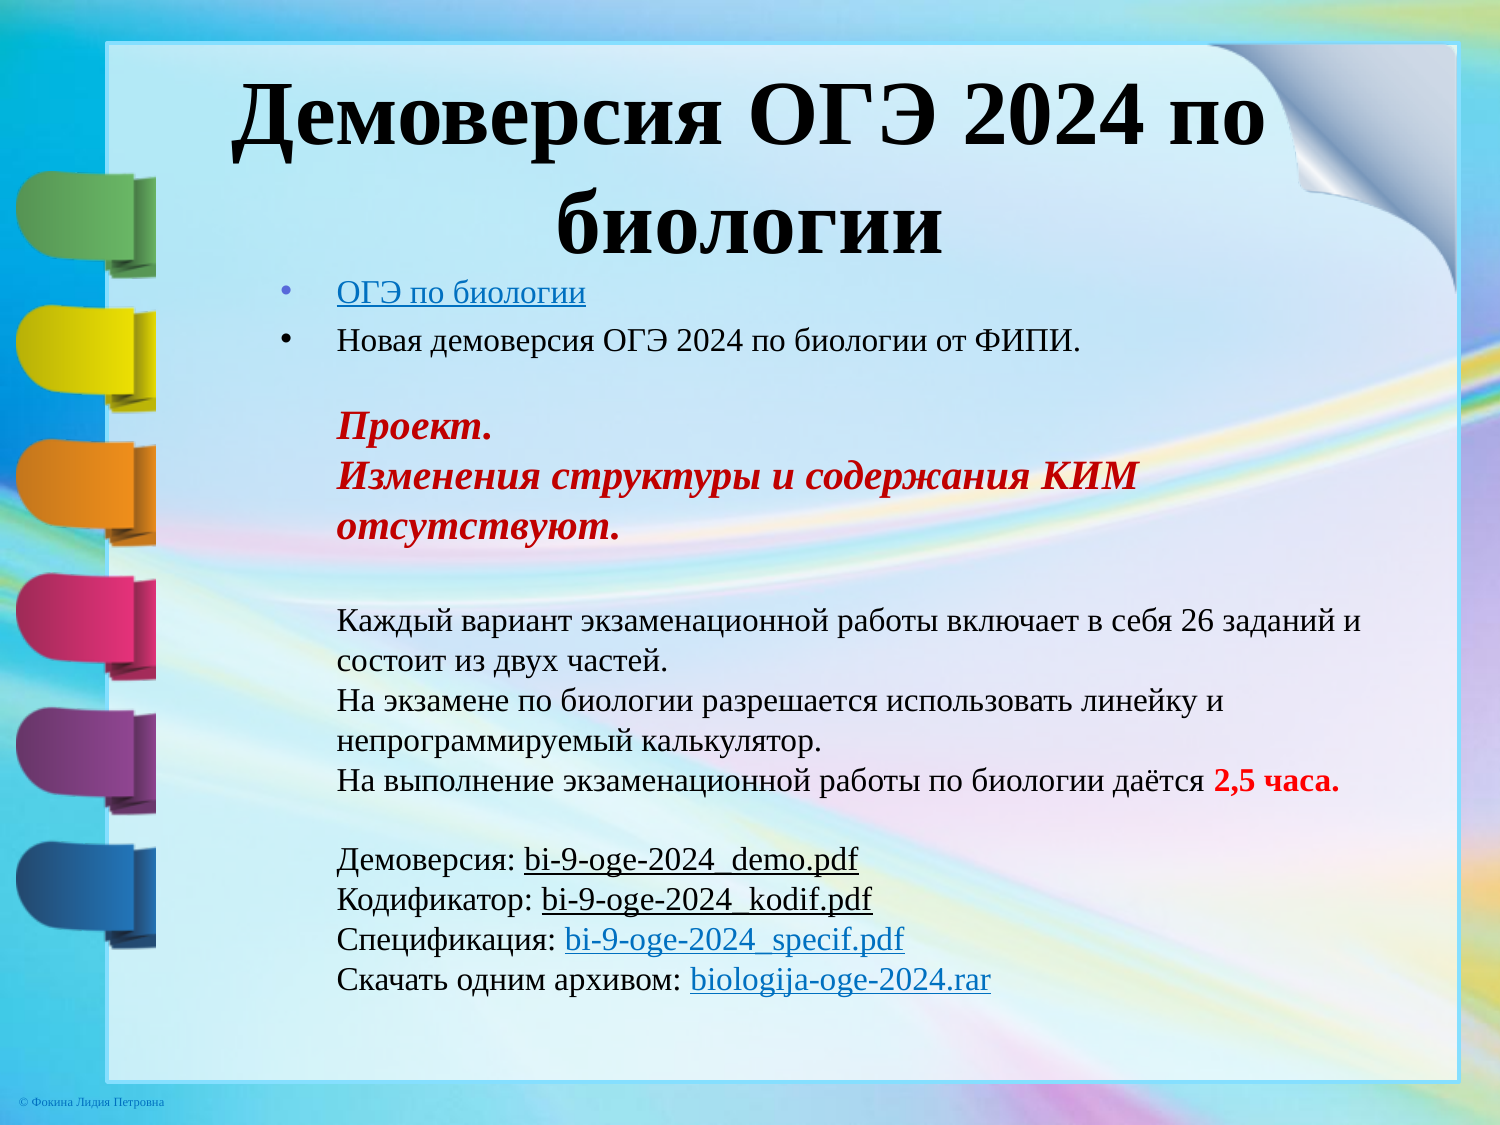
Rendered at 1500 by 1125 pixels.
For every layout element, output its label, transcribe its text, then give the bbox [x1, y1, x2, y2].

picture [0, 0, 1500, 1125]
list ОГЭ по биологии Новая демоверсия ОГЭ 2024 по биологии от ФИПИ. Проект. Изменения структуры и содержания КИМ отсутствуют. Каждый вариант экзаменационной работы включает в себя 26 заданий и состоит из двух частей. На экзамене по биологии разрешается использовать линейку и непрограммируемый калькулятор. На выполнение экзаменационной работы по биологии даётся 2,5 часа. Демоверсия: bi-9-oge-2024_demo.pdf Кодификатор: bi-9-oge-2024_kodif.pdf Спецификация: bi-9-oge-2024_specif.pdf Скачать одним архивом: biologija-oge-2024.rar [265, 262, 1425, 1005]
title Демоверсия ОГЭ 2024 по биологии [75, 45, 1425, 233]
